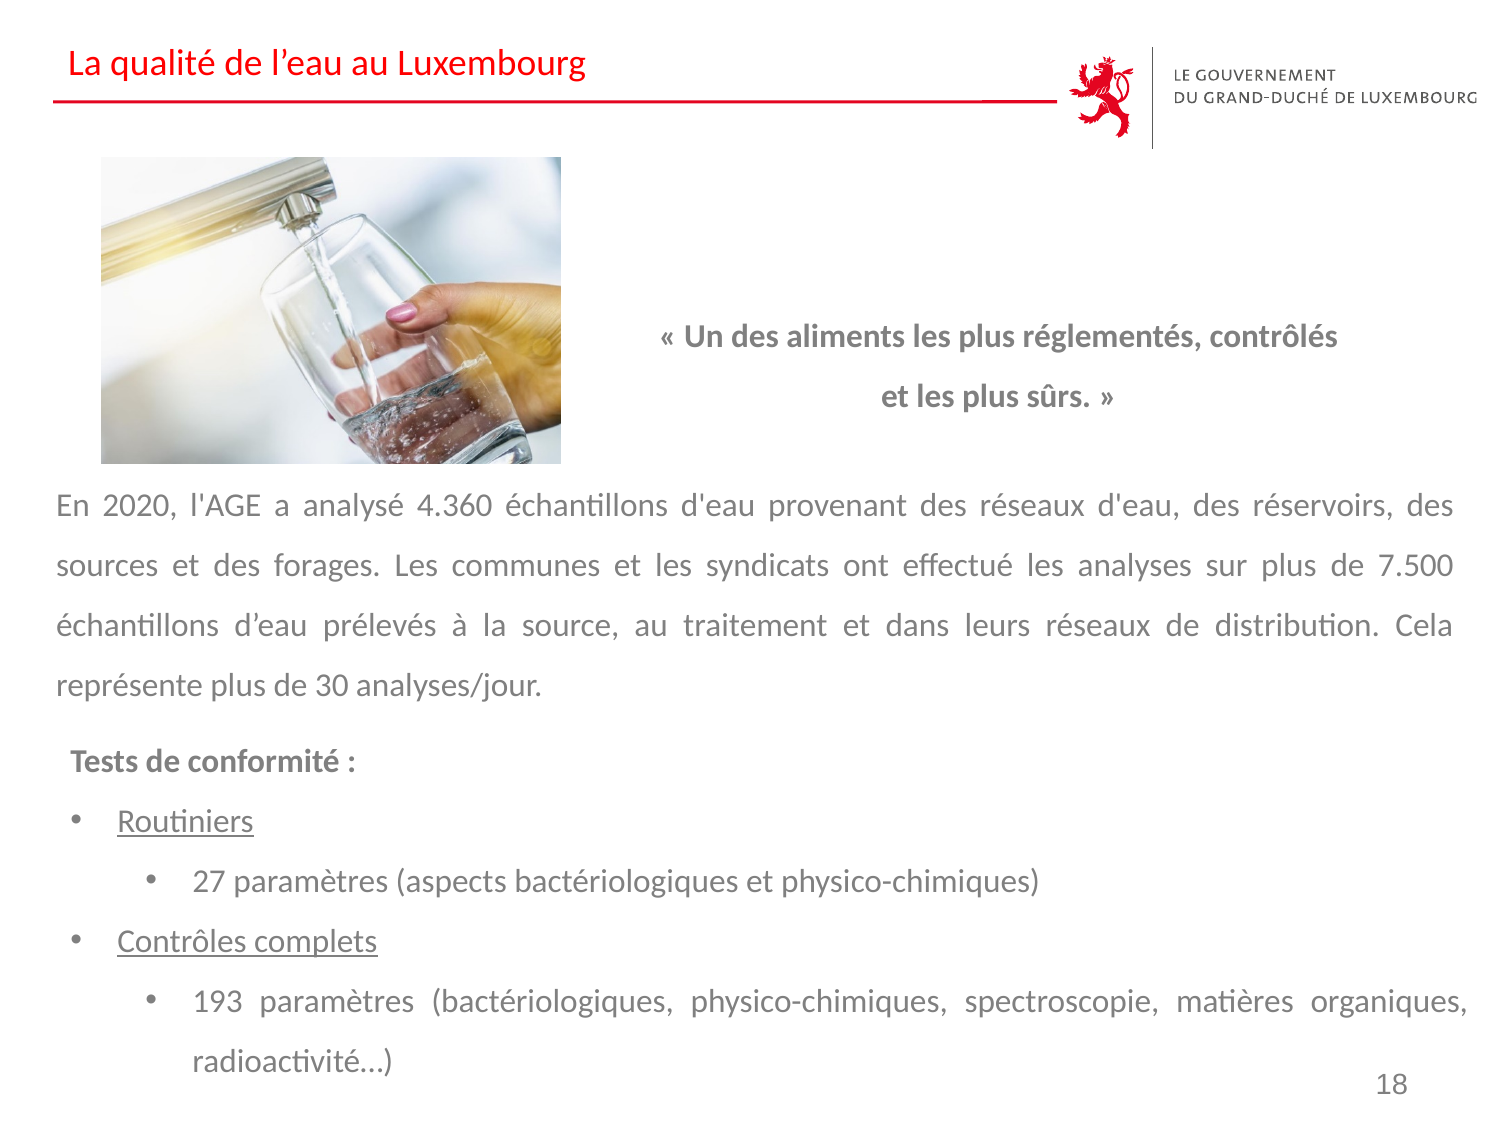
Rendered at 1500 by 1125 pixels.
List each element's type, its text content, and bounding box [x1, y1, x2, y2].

text_box Tests de conformité : Routiniers 27 paramètres (aspects bactériologiques et physico-chimiques) Contrôles complets 193 paramètres (bactériologiques, physico-chimiques, spectroscopie, matières organiques, radioactivité…) [55, 711, 1485, 1086]
picture [101, 156, 562, 464]
slide_number 18 [1316, 1086, 1424, 1107]
text_box En 2020, l'AGE a analysé 4.360 échantillons d'eau provenant des réseaux d'eau, des réservoirs, des sources et des forages. Les communes et les syndicats ont effectué les analyses sur plus de 7.500 échantillons d’eau prélevés à la source, au traitement et dans leurs réseaux de distribution. Cela représente plus de 30 analyses/jour. [41, 456, 1471, 711]
title La qualité de l’eau au Luxembourg [52, 18, 1070, 103]
text_box « Un des aliments les plus réglementés, contrôlés et les plus sûrs. » [627, 286, 1371, 422]
